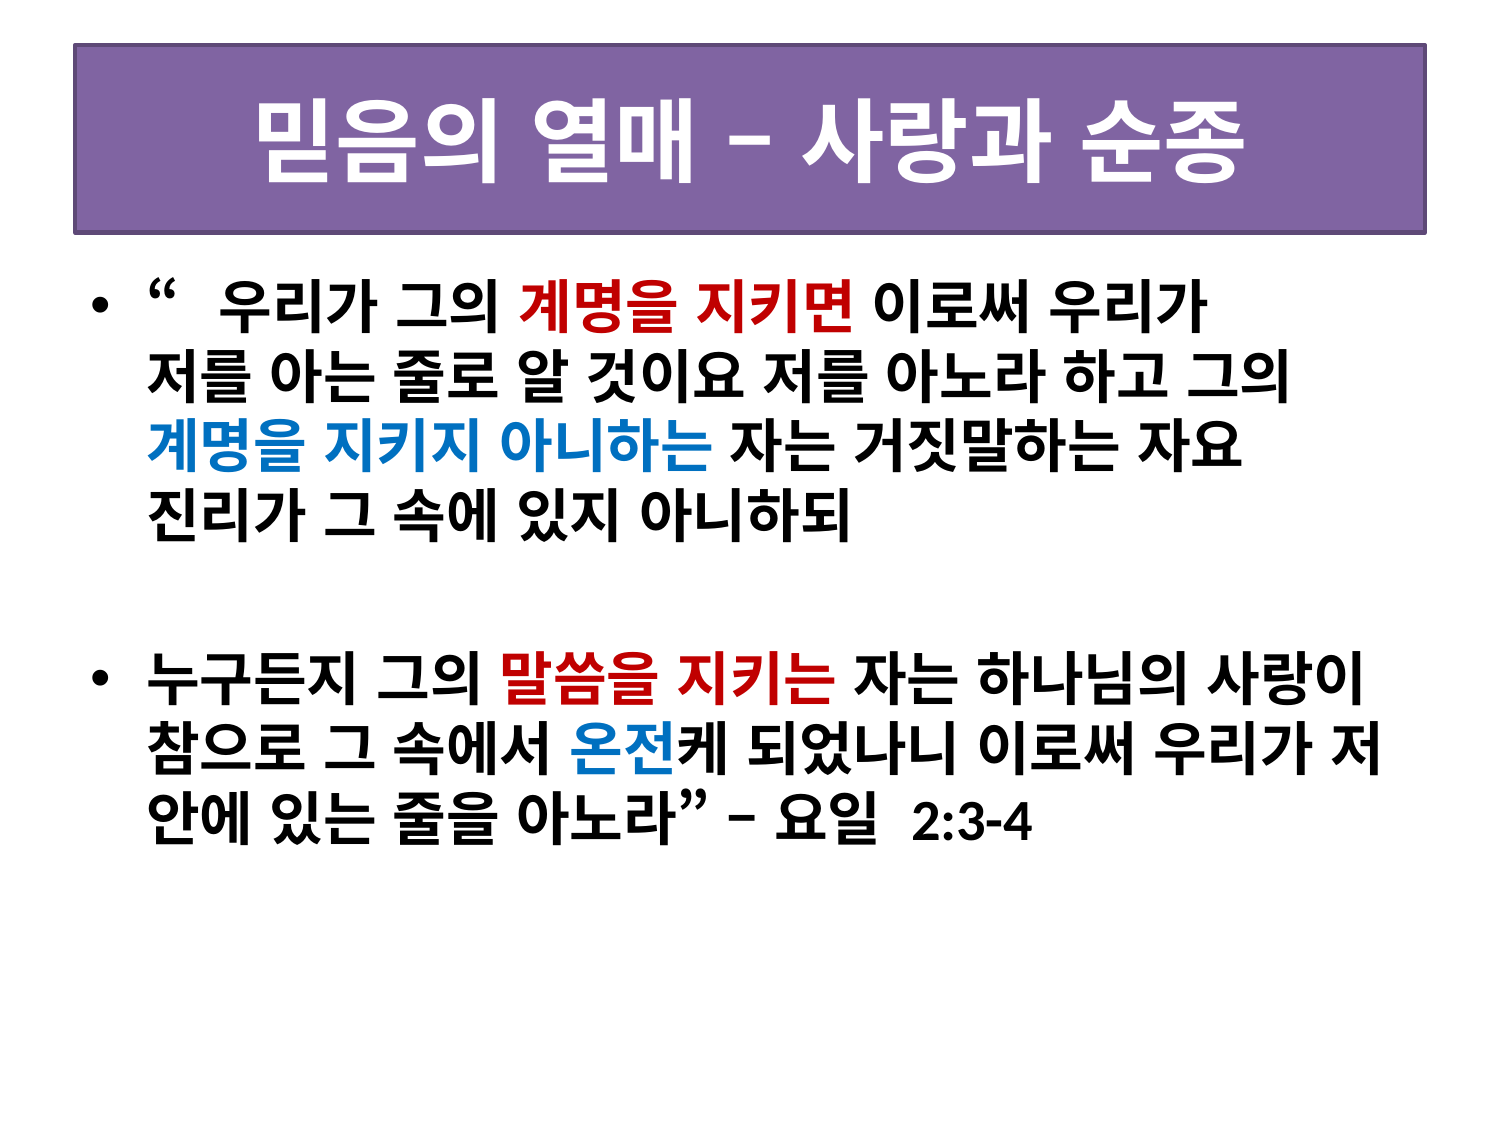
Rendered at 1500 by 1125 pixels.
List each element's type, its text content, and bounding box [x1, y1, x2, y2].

title 믿음의 열매 – 사랑과 순종 [73, 43, 1427, 235]
list “우리가 그의 계명을 지키면 이로써 우리가 저를 아는 줄로 알 것이요 저를 아노라 하고 그의 계명을 지키지 아니하는 자는 거짓말하는 자요 진리가 그 속에 있지 아니하되 누구든지 그의 말씀을 지키는 자는 하나님의 사랑이 참으로 그 속에서 온전케 되었나니 이로써 우리가 저 안에 있는 줄을 아노라” – 요일 2:3-4 [75, 262, 1425, 1005]
